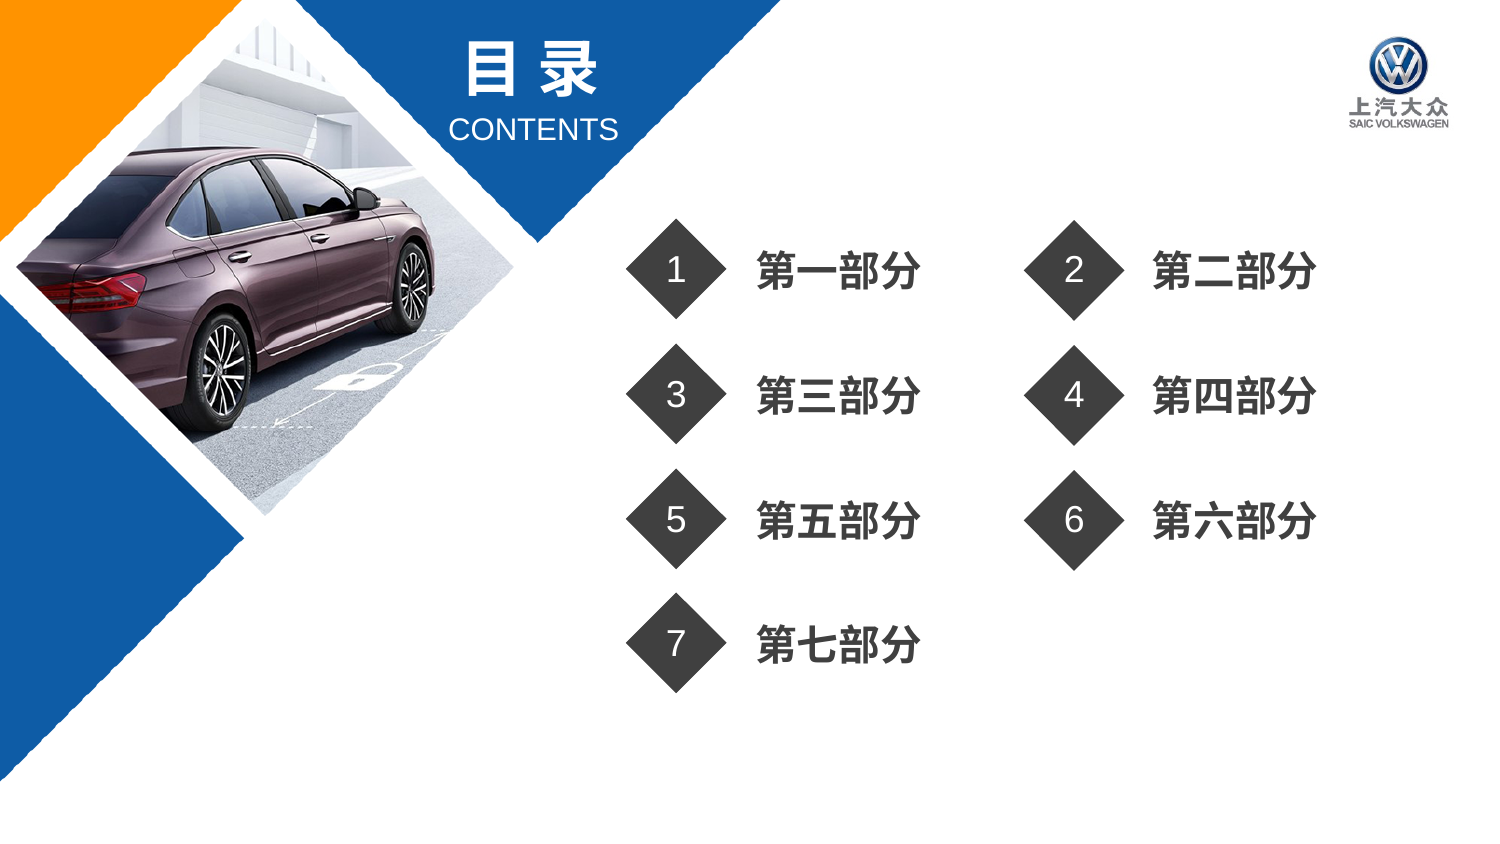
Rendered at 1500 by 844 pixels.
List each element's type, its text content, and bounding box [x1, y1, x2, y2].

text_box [625, 468, 727, 570]
text_box 第五部分 [740, 487, 938, 552]
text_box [1023, 470, 1125, 571]
text_box 第一部分 [740, 237, 938, 302]
text_box 第六部分 [1136, 487, 1334, 552]
picture [0, 0, 1500, 834]
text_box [625, 592, 727, 694]
text_box 第七部分 [740, 611, 938, 676]
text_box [625, 218, 727, 320]
text_box 第四部分 [1136, 362, 1334, 427]
text_box 第二部分 [1136, 237, 1334, 302]
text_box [1023, 220, 1125, 321]
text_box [625, 343, 727, 445]
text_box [1023, 345, 1125, 446]
text_box 第三部分 [740, 362, 938, 427]
